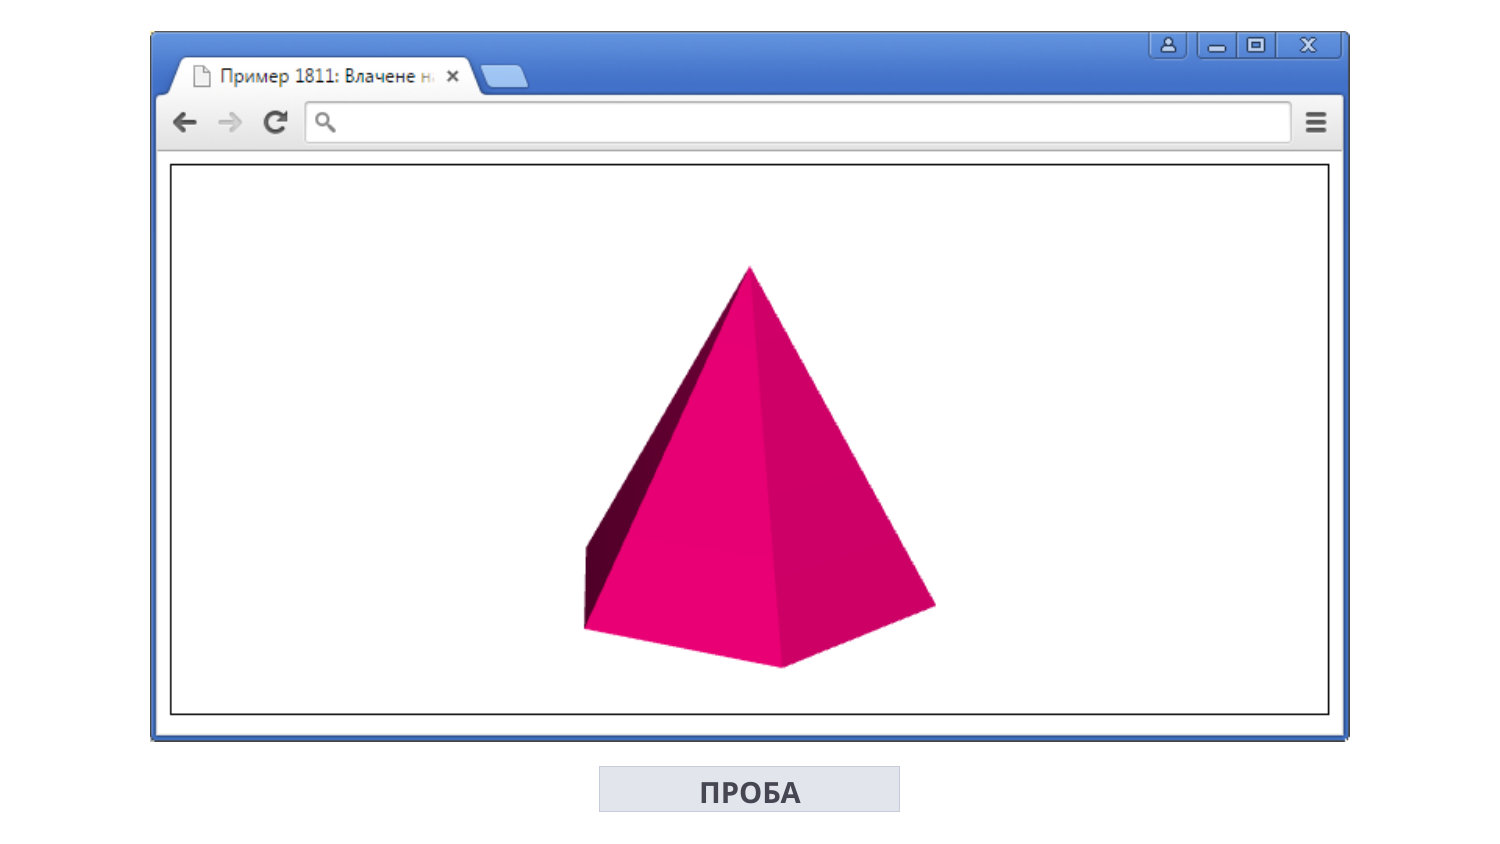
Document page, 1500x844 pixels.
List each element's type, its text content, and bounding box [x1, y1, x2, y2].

picture [149, 31, 1351, 742]
text_box ПРОБА [599, 766, 900, 812]
